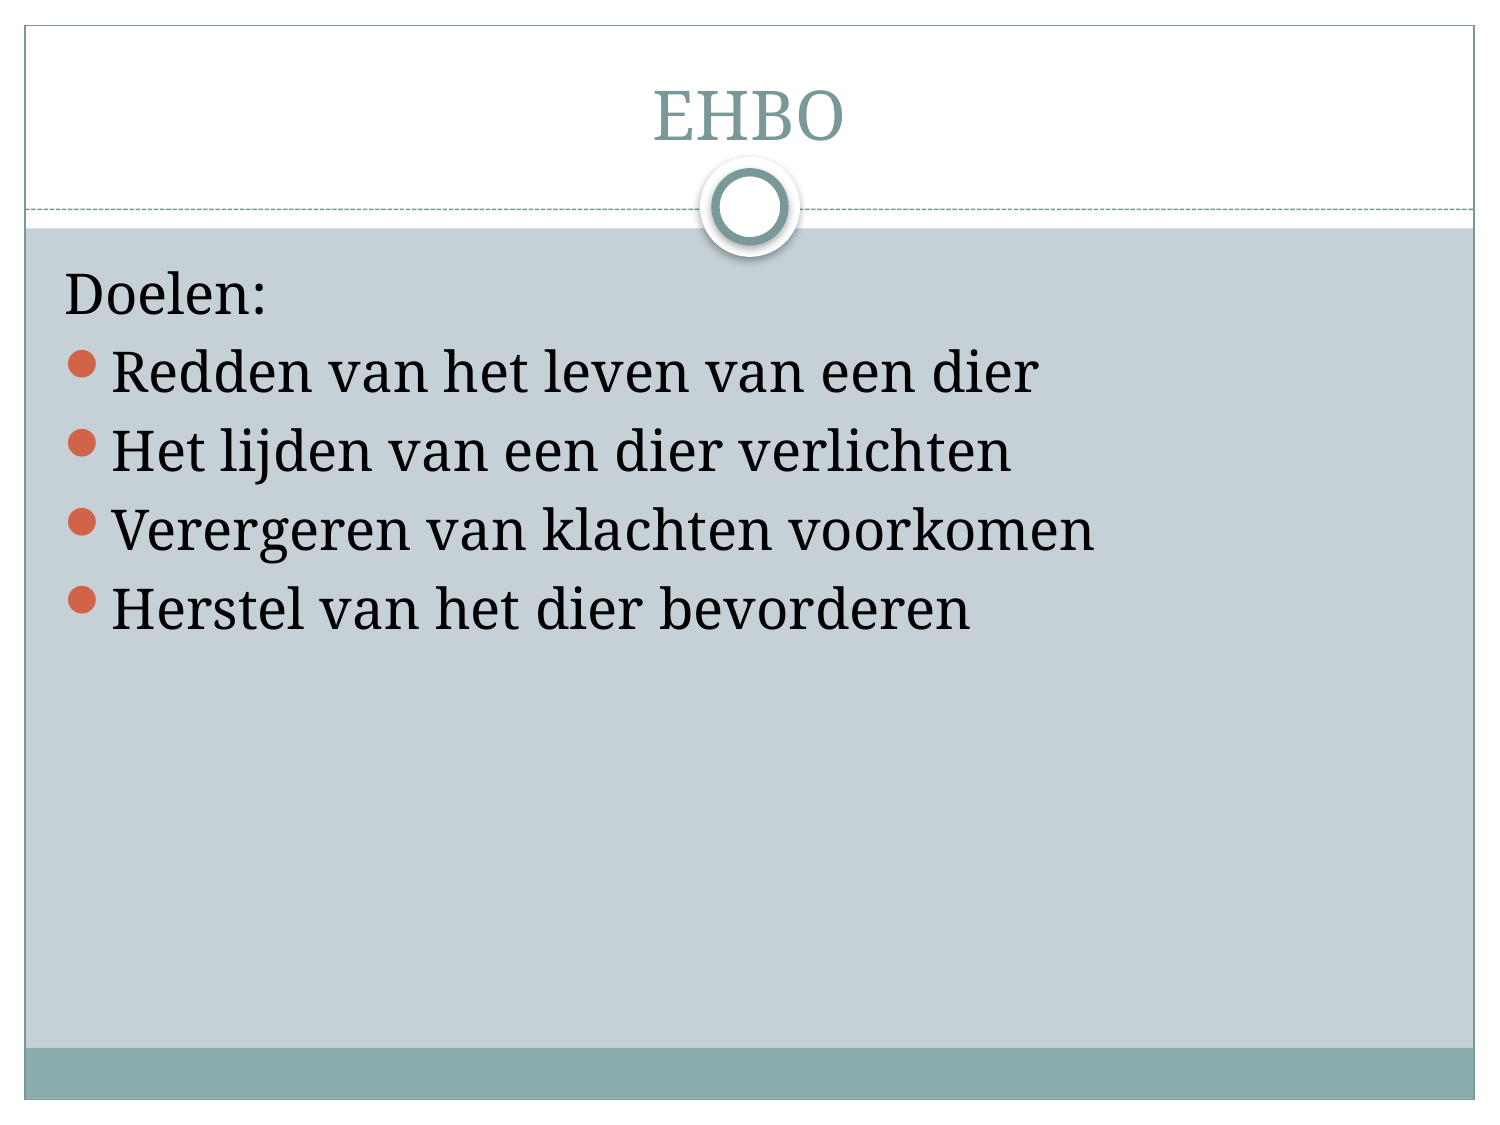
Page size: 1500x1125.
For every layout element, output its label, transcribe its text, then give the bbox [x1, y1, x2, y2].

title EHBO [49, 37, 1450, 162]
list Doelen: Redden van het leven van een dier Het lijden van een dier verlichten Verergeren van klachten voorkomen Herstel van het dier bevorderen [49, 250, 1445, 1001]
